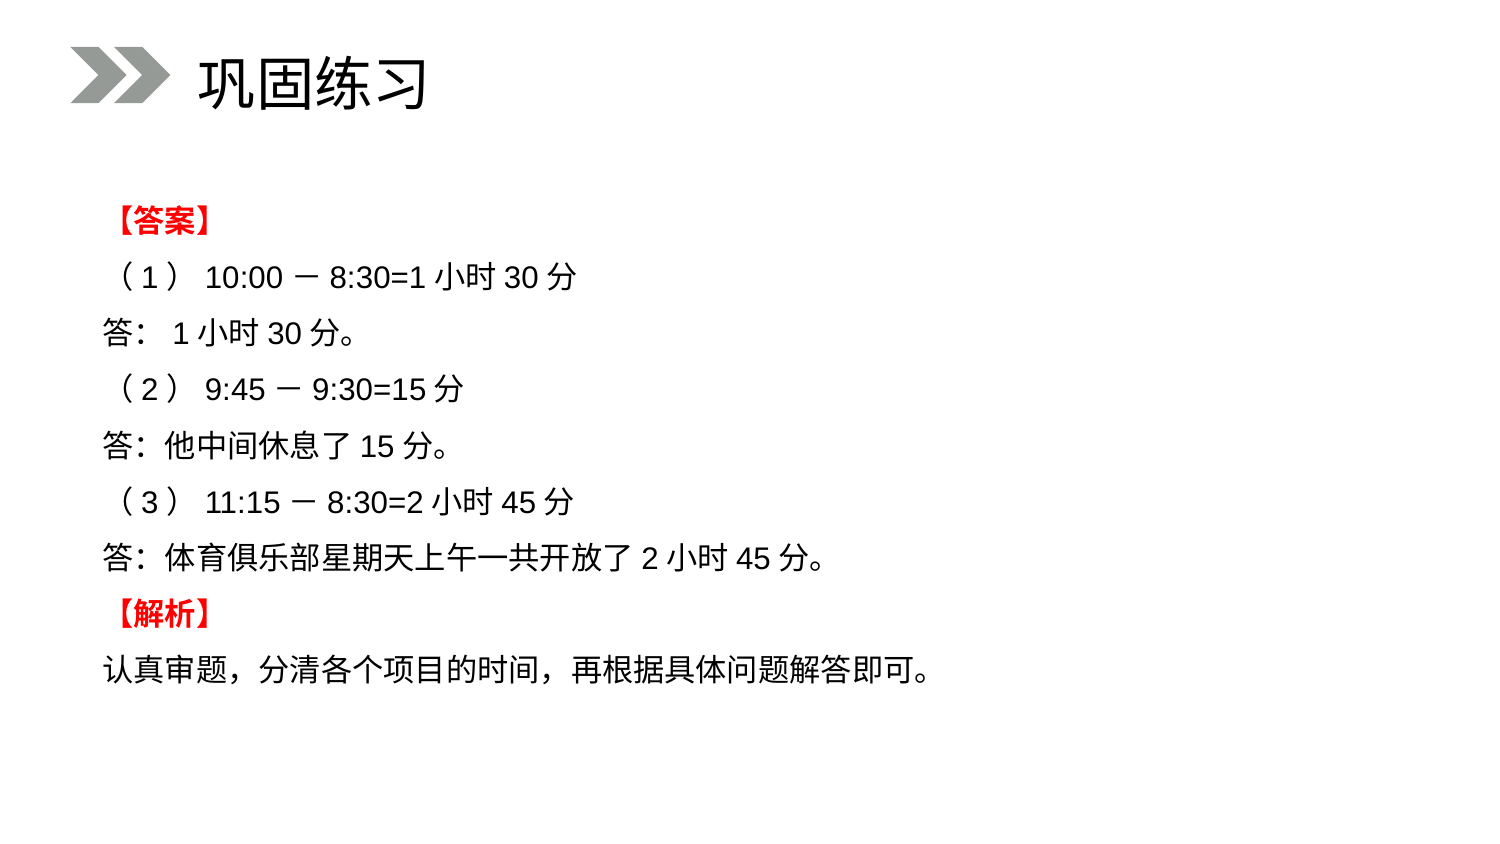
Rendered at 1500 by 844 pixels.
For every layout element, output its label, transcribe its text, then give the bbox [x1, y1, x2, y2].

text_box 巩固练习 [186, 49, 816, 102]
text_box 【答案】 （1）10:00－8:30=1小时30分 答：1小时30分。 （2）9:45－9:30=15分 答：他中间休息了15分。 （3）11:15－8:30=2小时45分 答：体育俱乐部星期天上午一共开放了2小时45分。 【解析】 认真审题，分清各个项目的时间，再根据具体问题解答即可。 [91, 176, 1009, 694]
